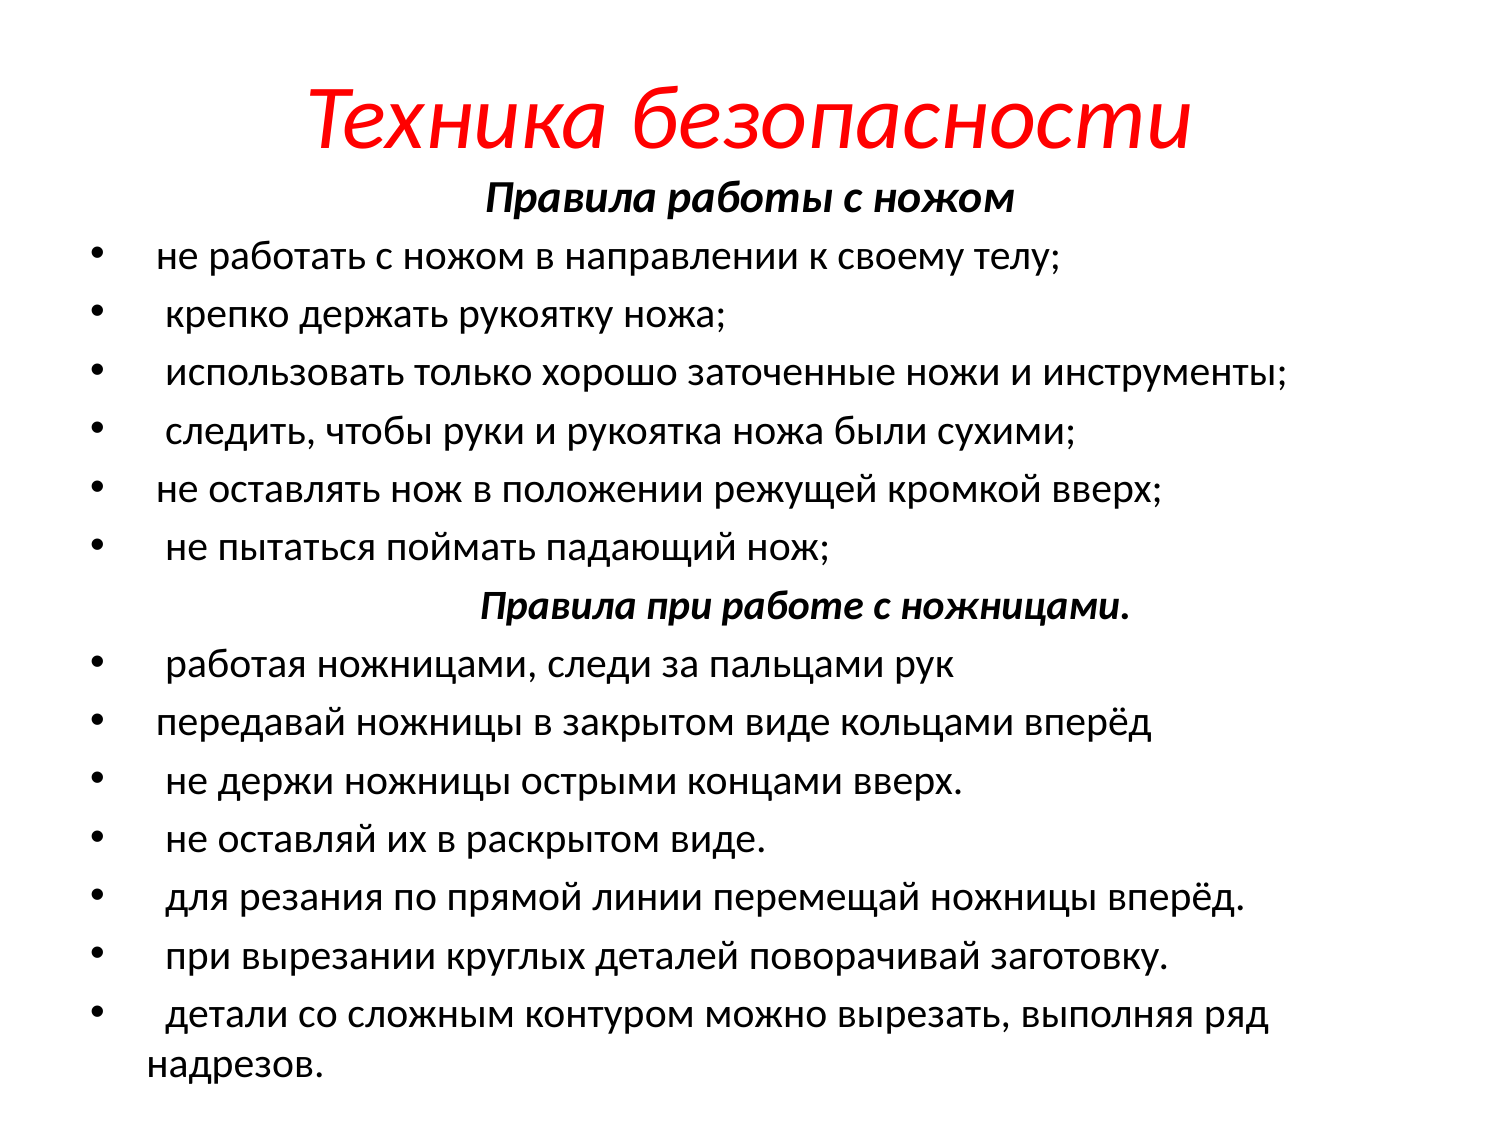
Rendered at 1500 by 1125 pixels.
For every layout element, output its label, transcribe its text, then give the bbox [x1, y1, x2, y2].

title Техника безопасности Правила работы с ножом [75, 45, 1425, 219]
list не работать с ножом в направлении к своему телу; крепко держать рукоятку ножа; использовать только хорошо заточенные ножи и инструменты; следить, чтобы руки и рукоятка ножа были сухими; не оставлять нож в положении режущей кромкой вверх; не пытаться поймать падающий нож; Правила при работе с ножницами. работая ножницами, следи за пальцами рук передавай ножницы в закрытом виде кольцами вперёд не держи ножницы острыми концами вверх. не оставляй их в раскрытом виде. для резания по прямой линии перемещай ножницы вперёд. при вырезании круглых деталей поворачивай заготовку. детали со сложным контуром можно вырезать, выполняя ряд надрезов. [75, 219, 1425, 1083]
